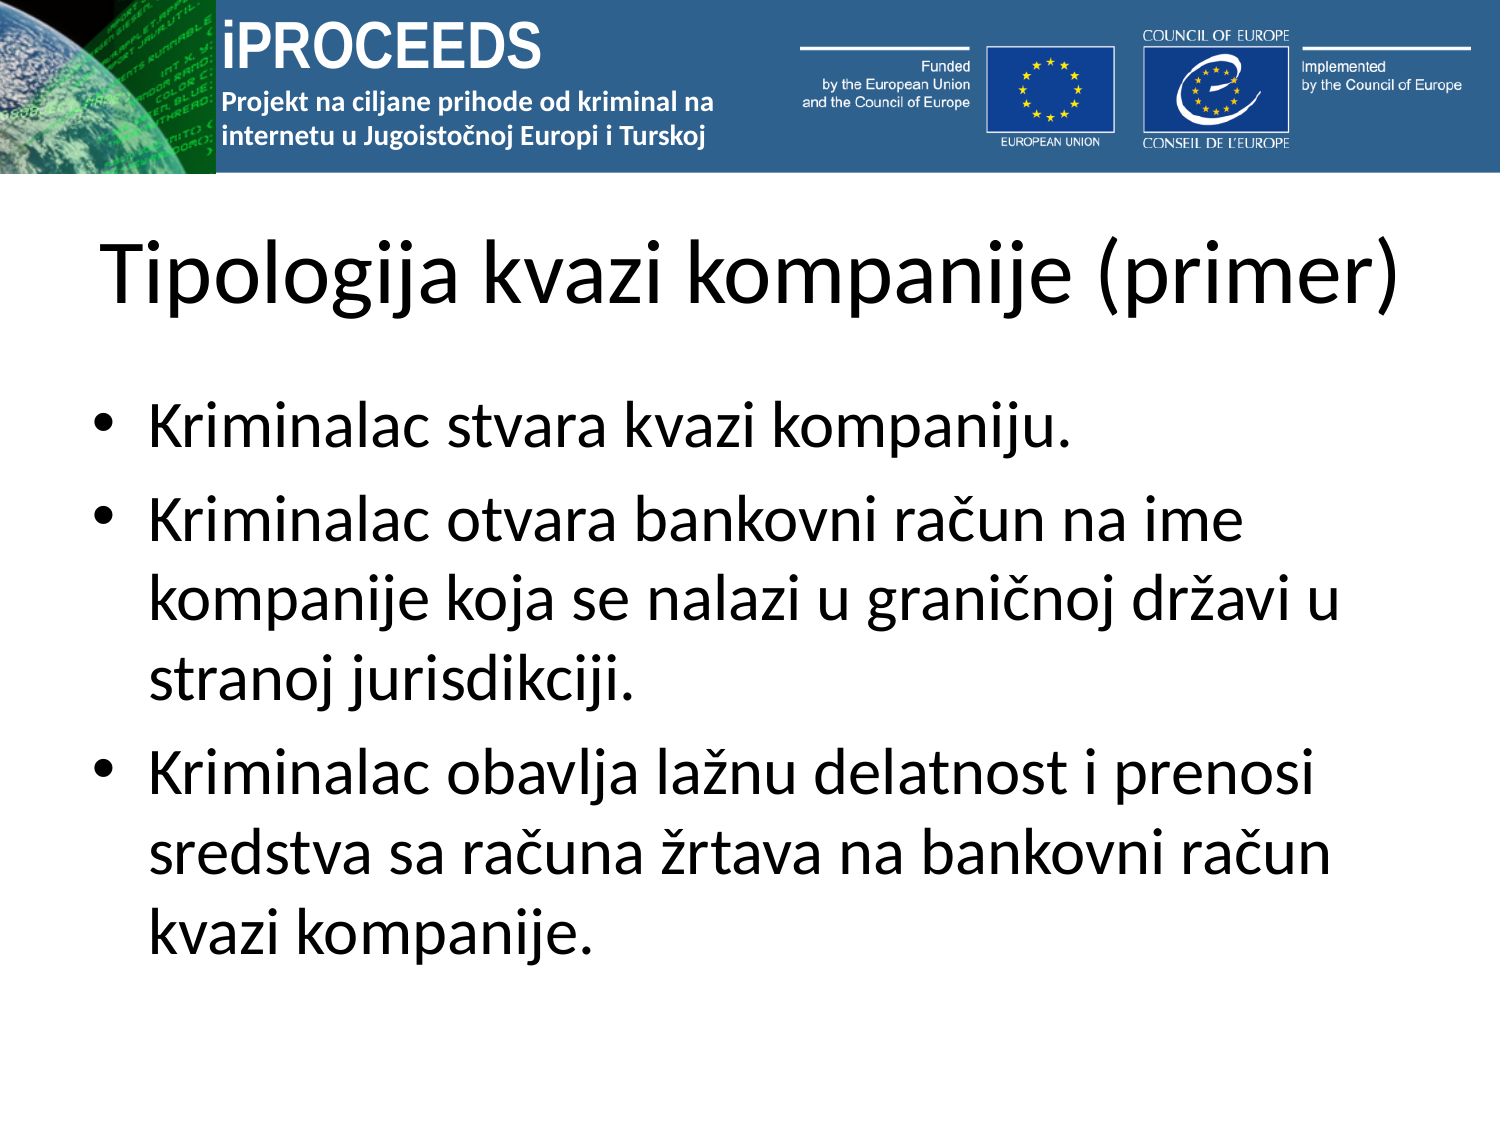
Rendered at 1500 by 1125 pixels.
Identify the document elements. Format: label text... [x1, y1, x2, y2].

title Tipologija kvazi kompanije (primer) [76, 172, 1428, 361]
list Kriminalac stvara kvazi kompaniju. Kriminalac otvara bankovni račun na ime kompanije koja se nalazi u graničnoj državi u stranoj jurisdikciji. Kriminalac obavlja lažnu delatnost i prenosi sredstva sa računa žrtava na bankovni račun kvazi kompanije. [76, 373, 1428, 1017]
picture [800, 30, 1471, 148]
picture [0, 0, 216, 174]
